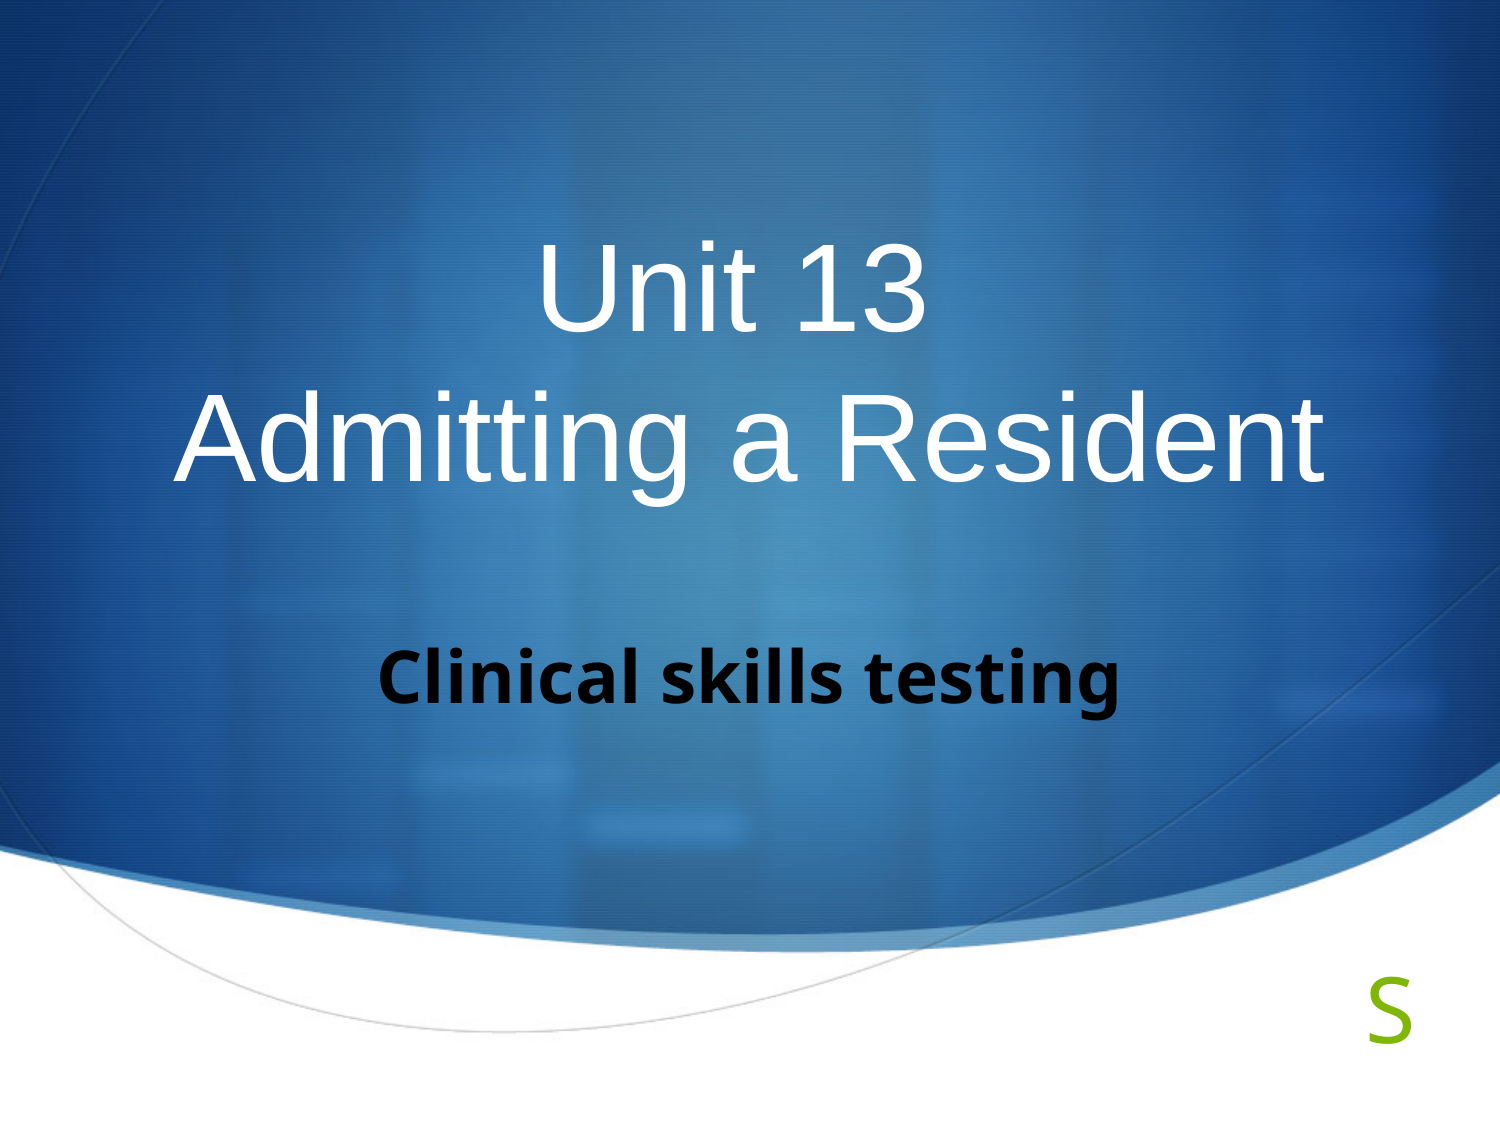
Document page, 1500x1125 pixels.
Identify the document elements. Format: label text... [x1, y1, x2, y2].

title Unit 13 Admitting a Resident [75, 54, 1425, 507]
picture [0, 0, 1500, 1125]
subtitle Clinical skills testing [75, 630, 1425, 806]
